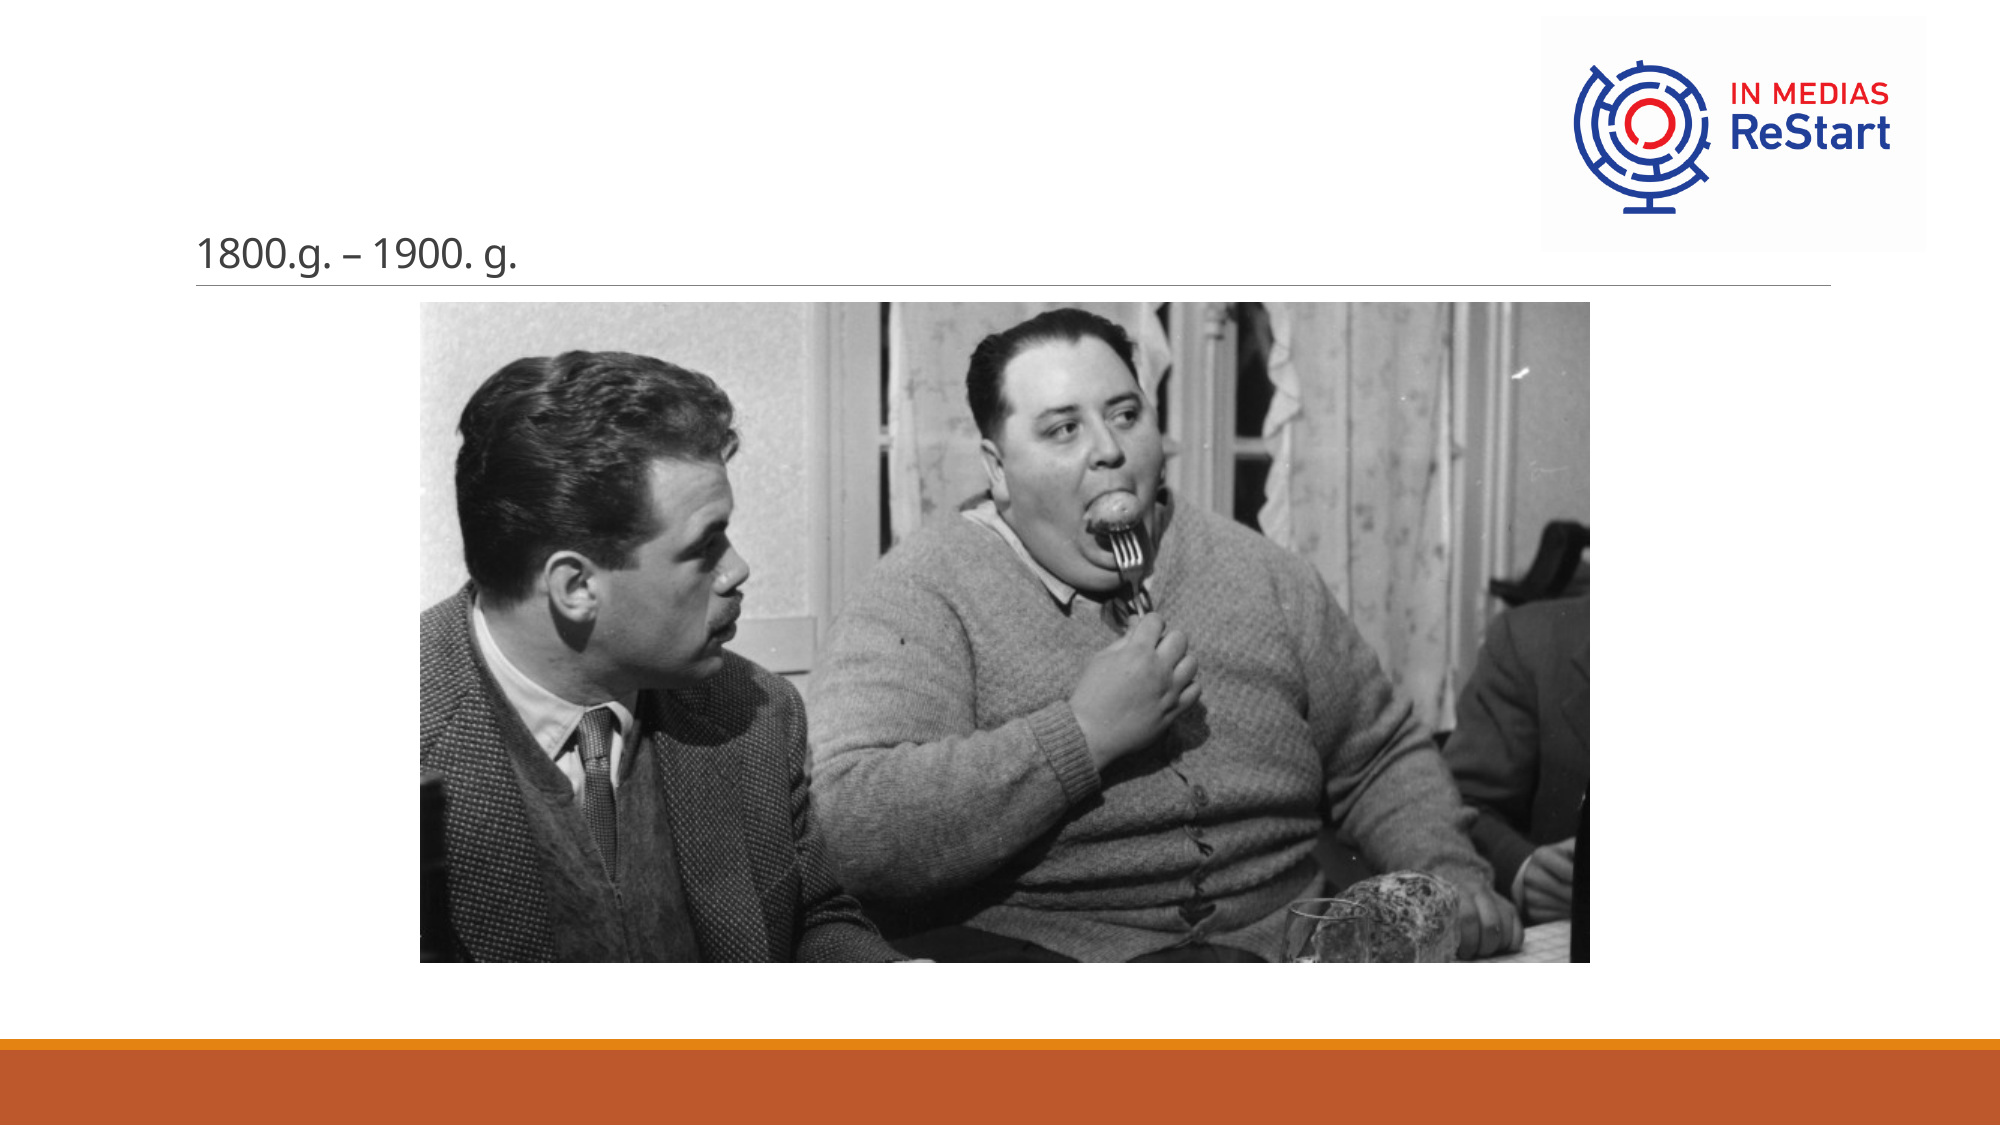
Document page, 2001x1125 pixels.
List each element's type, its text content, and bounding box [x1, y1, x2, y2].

picture [1540, 15, 1926, 253]
title 1800.g. – 1900. g. [180, 218, 584, 285]
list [419, 302, 1591, 964]
